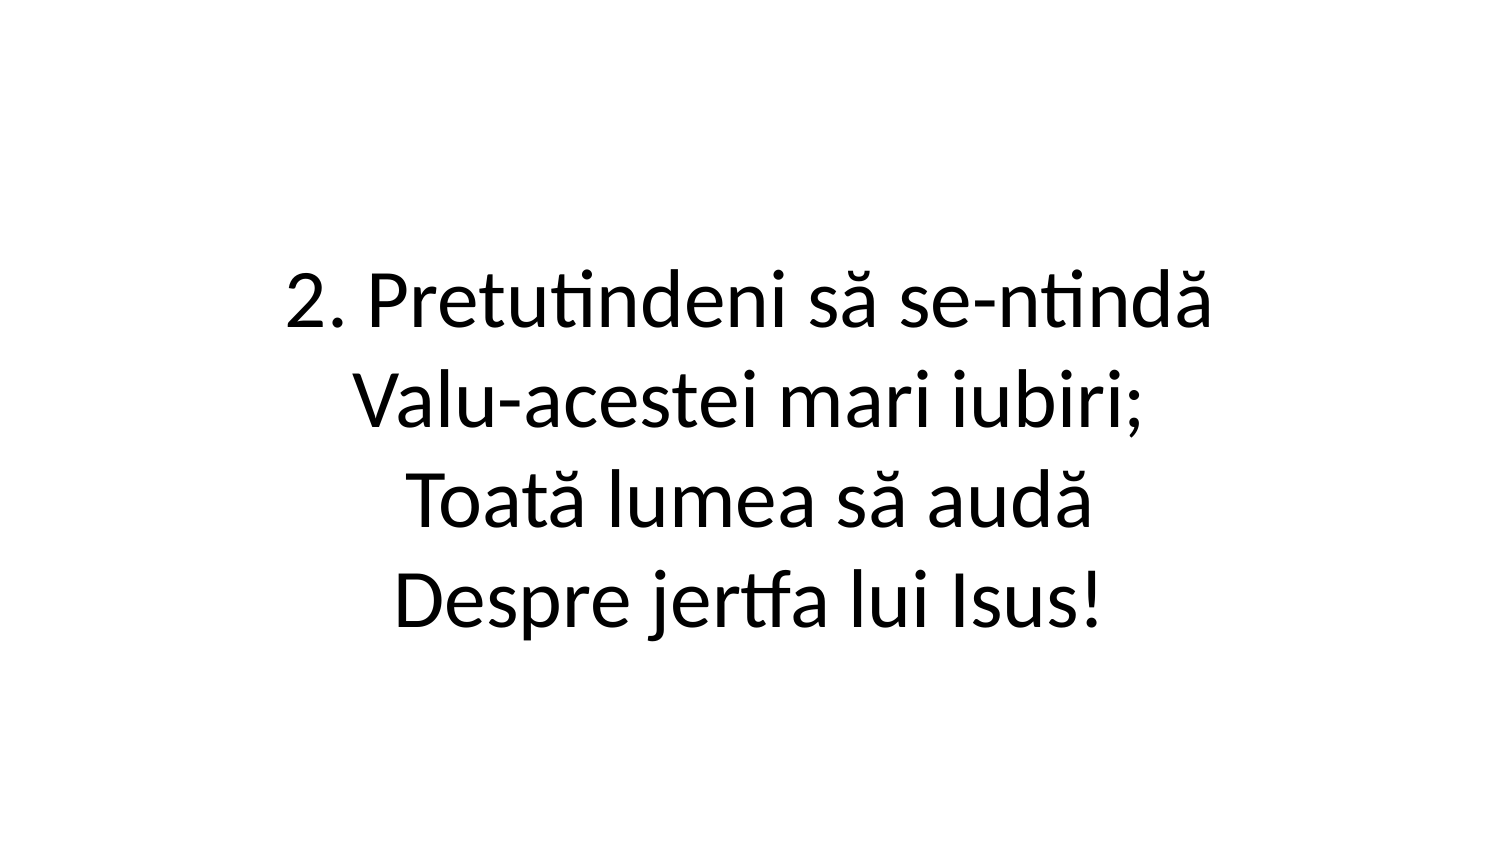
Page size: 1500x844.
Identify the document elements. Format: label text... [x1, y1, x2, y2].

text_box 2. Pretutindeni să se-ntindă Valu-acestei mari iubiri; Toată lumea să audă Despre jertfa lui Isus! [269, 192, 1231, 652]
